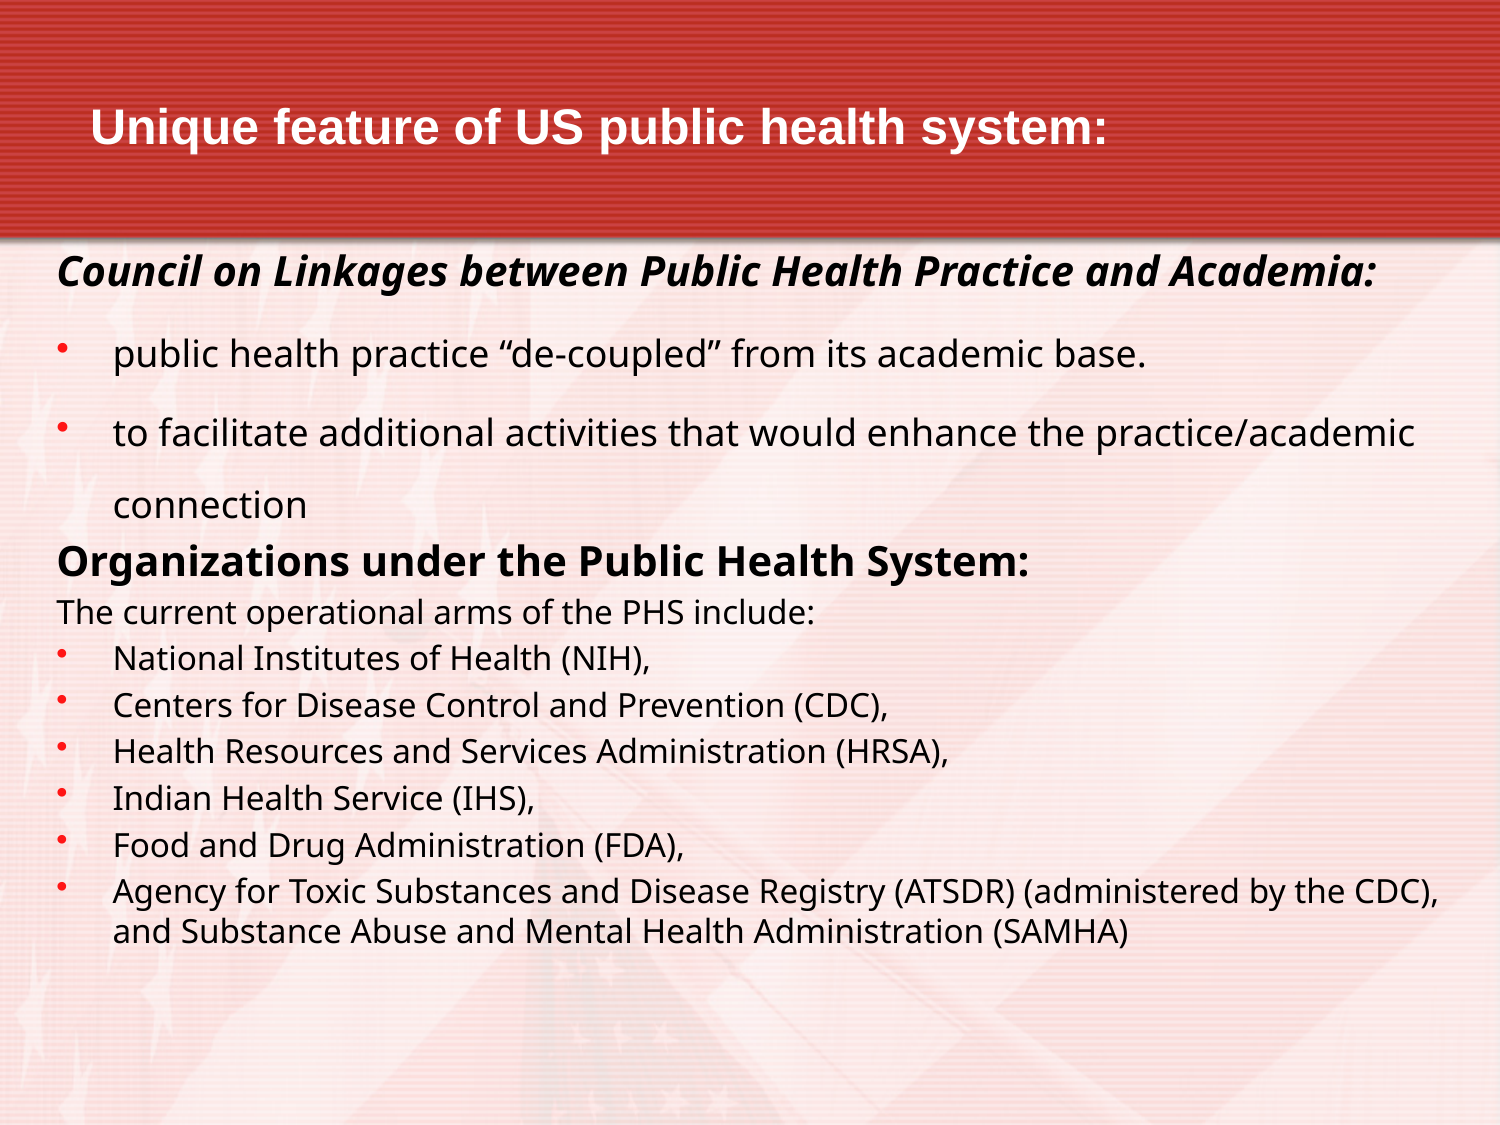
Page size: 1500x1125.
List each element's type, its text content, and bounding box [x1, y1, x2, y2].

picture [0, 0, 1500, 1125]
title Unique feature of US public health system: [75, 62, 1425, 163]
list Council on Linkages between Public Health Practice and Academia: public health practice “de-coupled” from its academic base. to facilitate additional activities that would enhance the practice/academic connection Organizations under the Public Health System: The current operational arms of the PHS include: National Institutes of Health (NIH), Centers for Disease Control and Prevention (CDC), Health Resources and Services Administration (HRSA), Indian Health Service (IHS), Food and Drug Administration (FDA), Agency for Toxic Substances and Disease Registry (ATSDR) (administered by the CDC), and Substance Abuse and Mental Health Administration (SAMHA) [41, 237, 1475, 1100]
